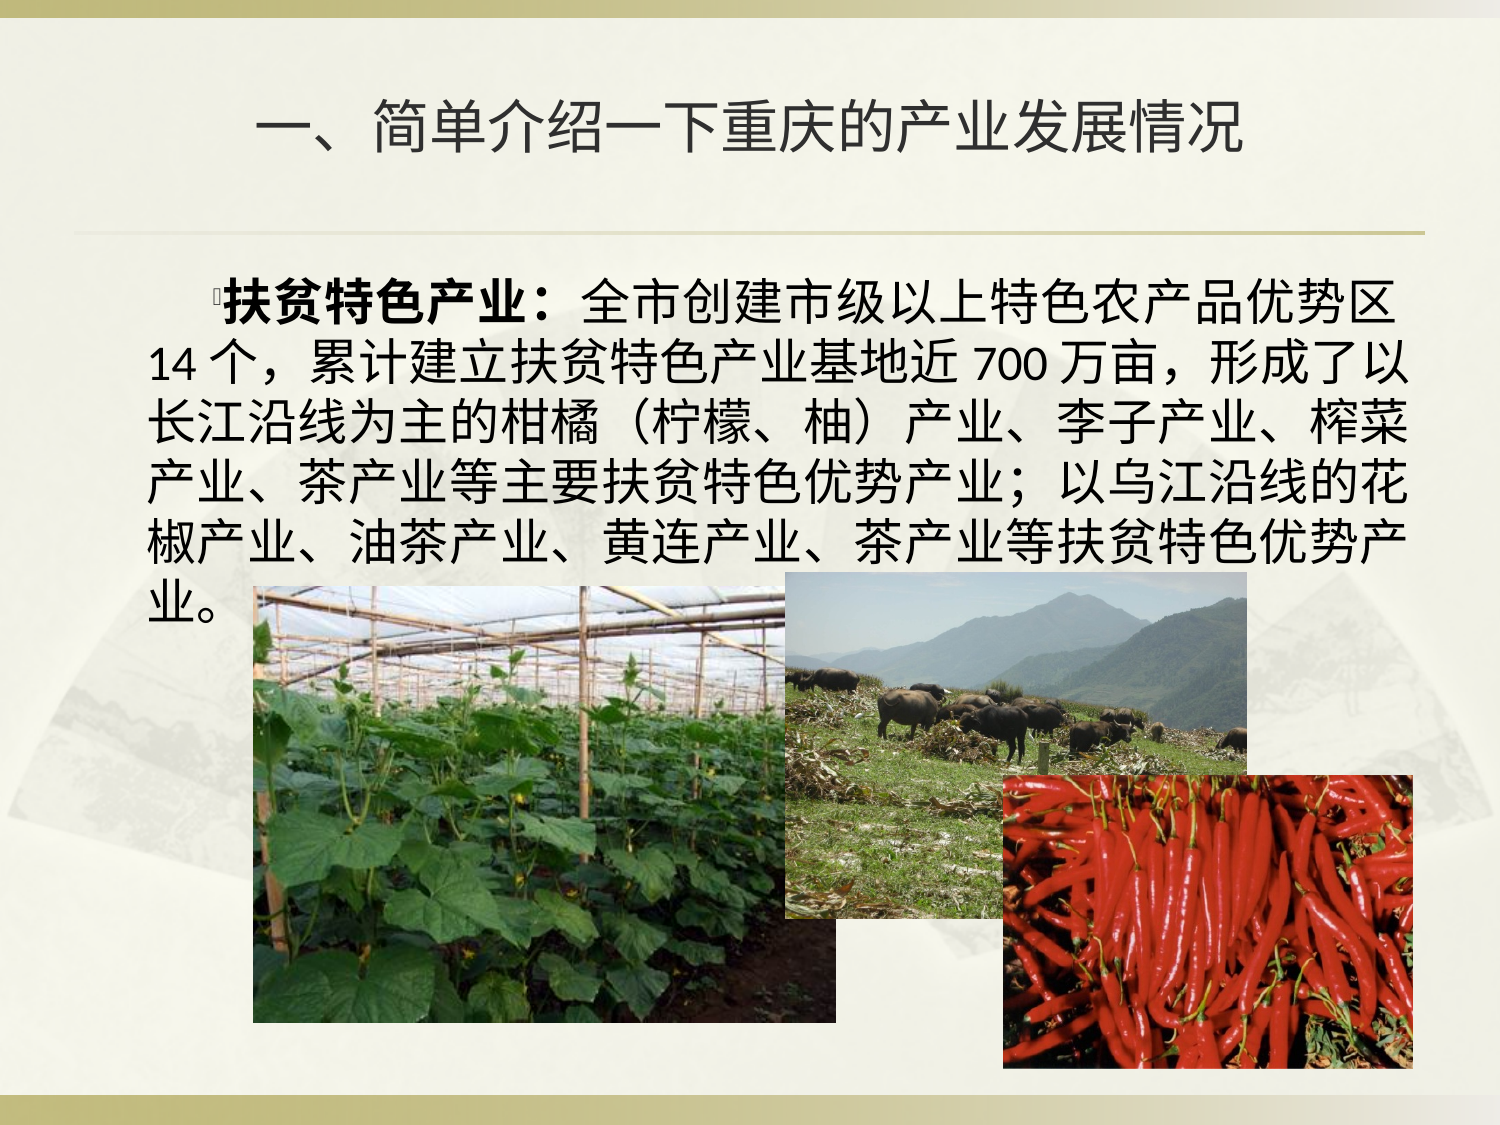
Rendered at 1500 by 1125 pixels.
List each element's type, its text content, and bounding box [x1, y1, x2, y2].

list 扶贫特色产业：全市创建市级以上特色农产品优势区14个，累计建立扶贫特色产业基地近700万亩，形成了以长江沿线为主的柑橘（柠檬、柚）产业、李子产业、榨菜产业、茶产业等主要扶贫特色优势产业；以乌江沿线的花椒产业、油茶产业、黄连产业、茶产业等扶贫特色优势产业。 [75, 262, 1425, 1032]
picture [253, 572, 1414, 1069]
title 一、简单介绍一下重庆的产业发展情况 [75, 30, 1425, 219]
